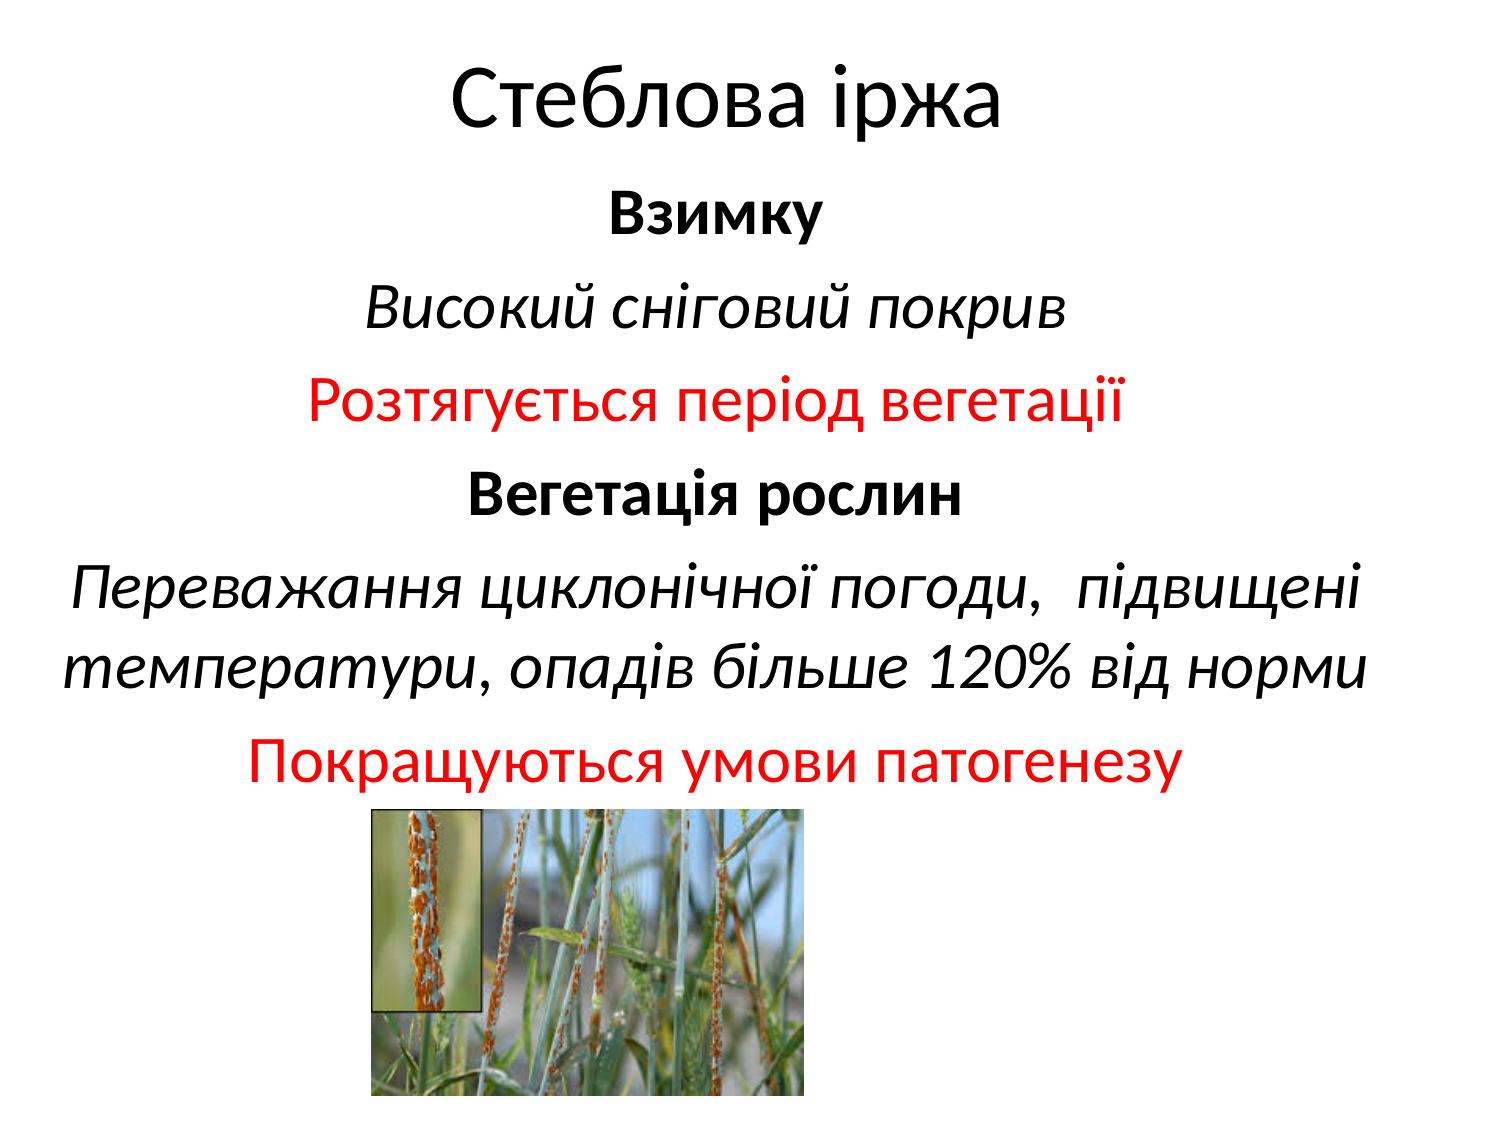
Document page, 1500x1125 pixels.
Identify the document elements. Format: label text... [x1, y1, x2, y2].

picture [371, 809, 804, 1096]
title Стеблова іржа [53, 0, 1404, 185]
list Взимку Високий сніговий покрив Розтягується період вегетації Вегетація рослин Переважання циклонічної погоди, підвищені температури, опадів більше 120% від норми Покращуються умови патогенезу [41, 160, 1392, 904]
